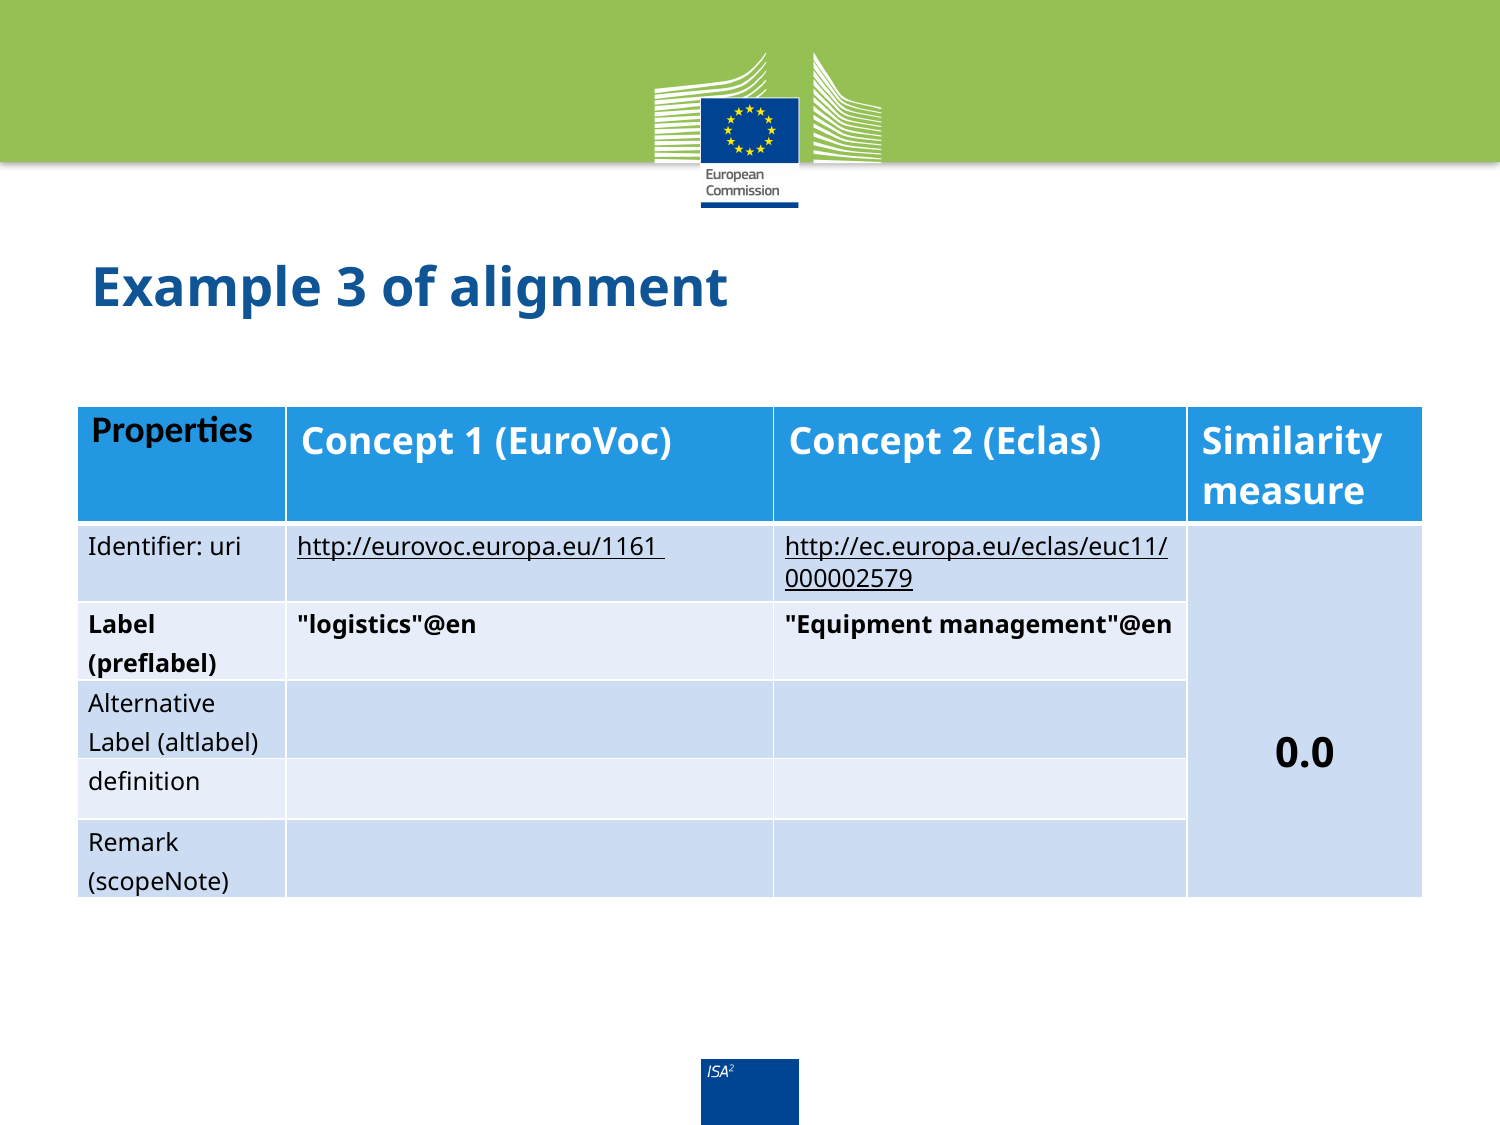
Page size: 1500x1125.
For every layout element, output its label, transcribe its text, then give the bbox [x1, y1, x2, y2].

table_cell [287, 681, 773, 758]
table_cell "logistics"@en [287, 603, 773, 679]
table_cell http://eurovoc.europa.eu/1161 [287, 526, 773, 601]
table_cell "Equipment management"@en [774, 603, 1186, 679]
table_cell Identifier: uri [78, 526, 285, 601]
table_header Similarity measure [1188, 407, 1422, 521]
table_cell definition [78, 759, 285, 818]
table_cell [287, 759, 773, 818]
table_cell [774, 681, 1186, 758]
table_cell Remark (scopeNote) [78, 820, 285, 897]
table_cell [287, 820, 773, 897]
table_cell http://ec.europa.eu/eclas/euc11/000002579 [774, 526, 1186, 601]
table_header Concept 2 (Eclas) [774, 407, 1186, 521]
picture [701, 1059, 799, 1125]
picture [607, 7, 892, 207]
table_cell [774, 820, 1186, 897]
title Example 3 of alignment [76, 207, 1428, 362]
table_cell Label (preflabel) [78, 603, 285, 679]
table_cell Alternative Label (altlabel) [78, 681, 285, 758]
table_cell [774, 759, 1186, 818]
table_header Properties [78, 407, 285, 521]
table_header Concept 1 (EuroVoc) [287, 407, 773, 521]
table_cell 0.0 [1188, 526, 1422, 897]
